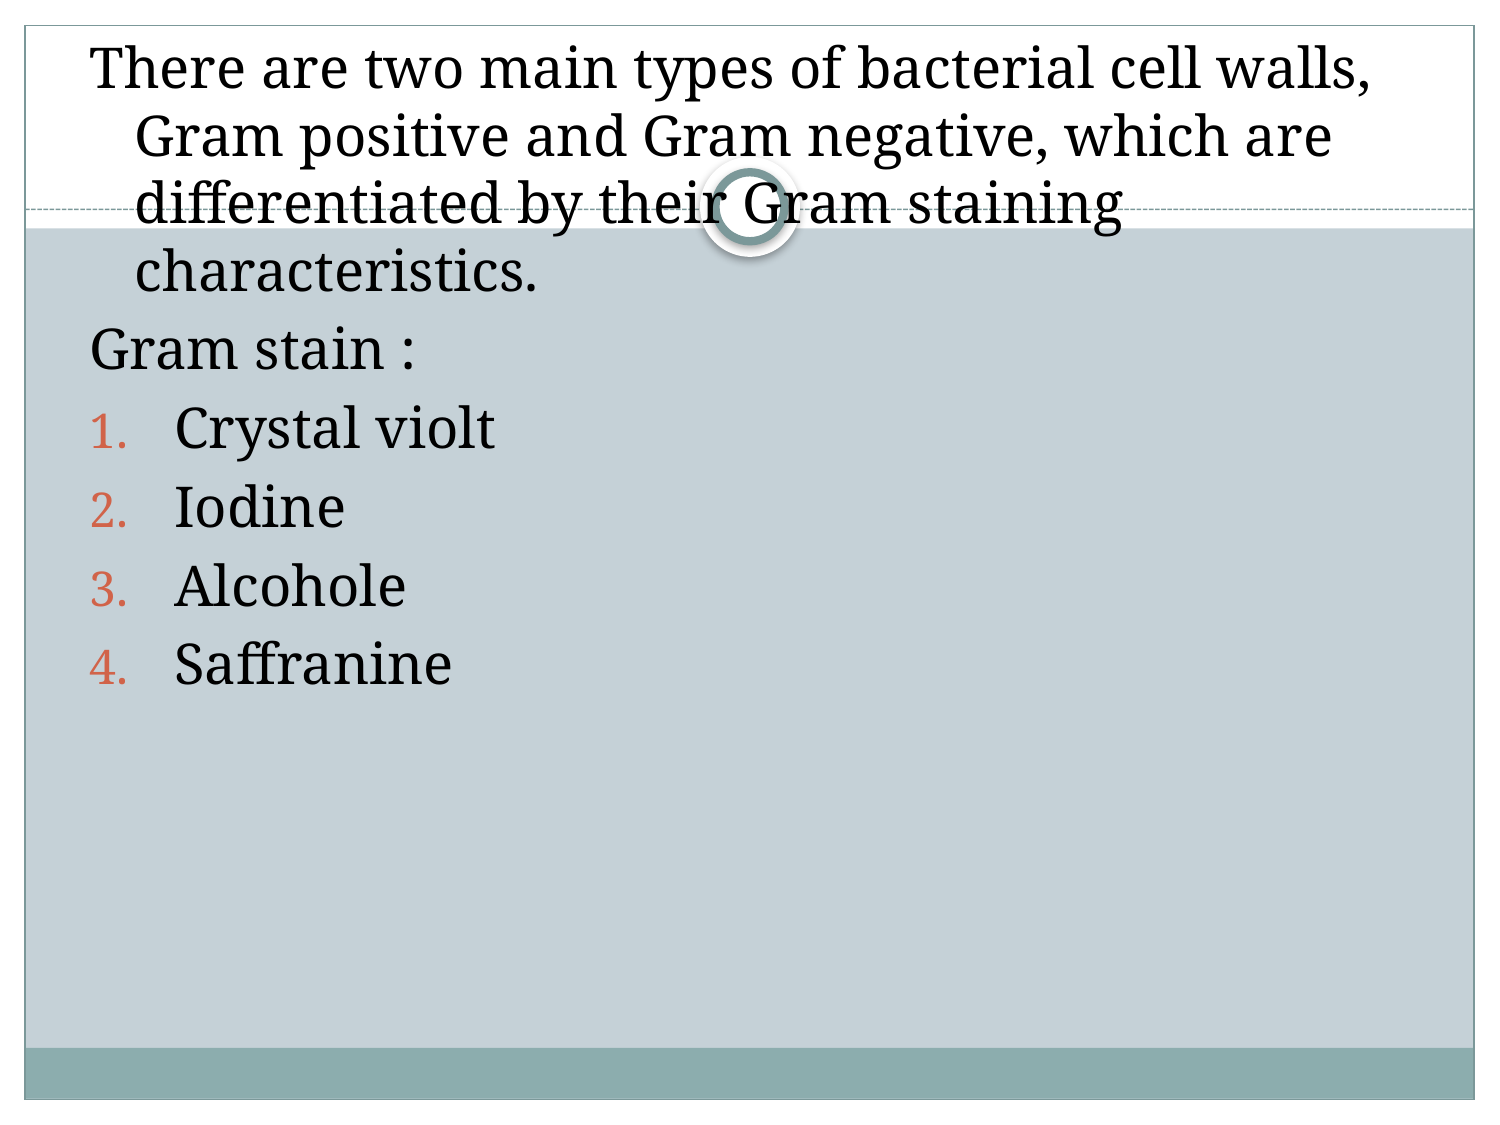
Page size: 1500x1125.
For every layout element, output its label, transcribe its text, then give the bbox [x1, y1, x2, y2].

list There are two main types of bacterial cell walls, Gram positive and Gram negative, which are differentiated by their Gram staining characteristics. Gram stain : Crystal violt Iodine Alcohole Saffranine [75, 24, 1425, 1005]
